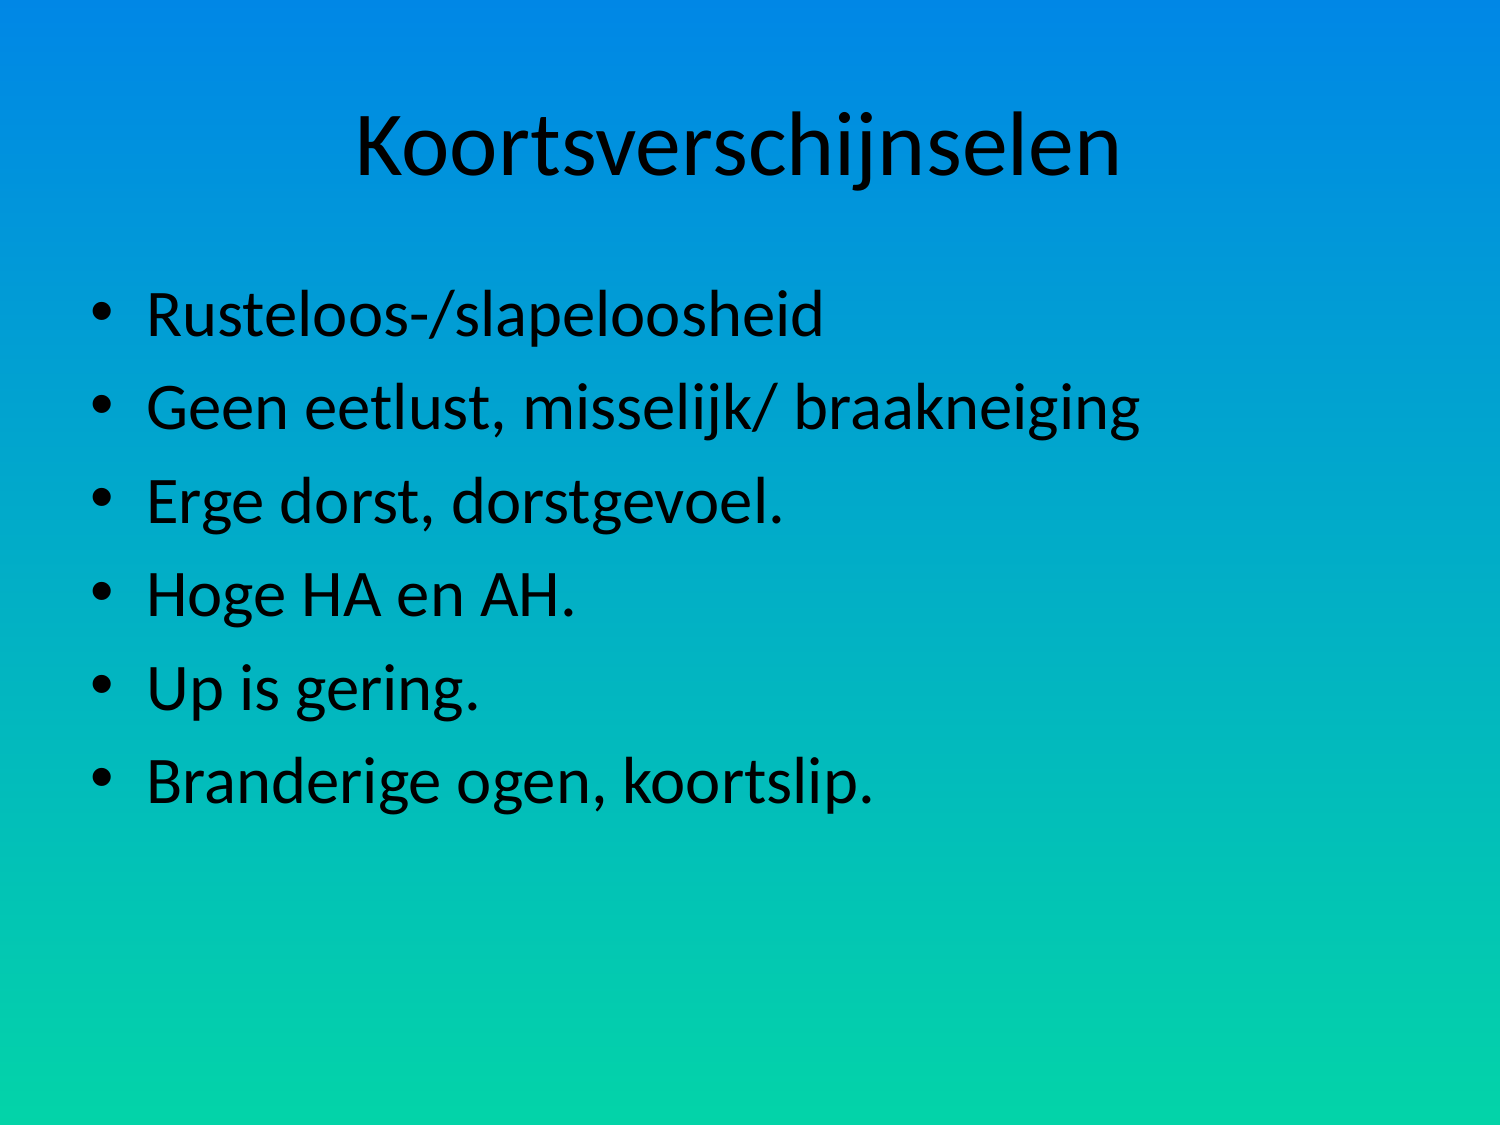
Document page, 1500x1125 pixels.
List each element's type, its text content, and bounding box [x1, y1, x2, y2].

list Rusteloos-/slapeloosheid Geen eetlust, misselijk/ braakneiging Erge dorst, dorstgevoel. Hoge HA en AH. Up is gering. Branderige ogen, koortslip. [75, 262, 1425, 1005]
title Koortsverschijnselen [75, 45, 1425, 233]
